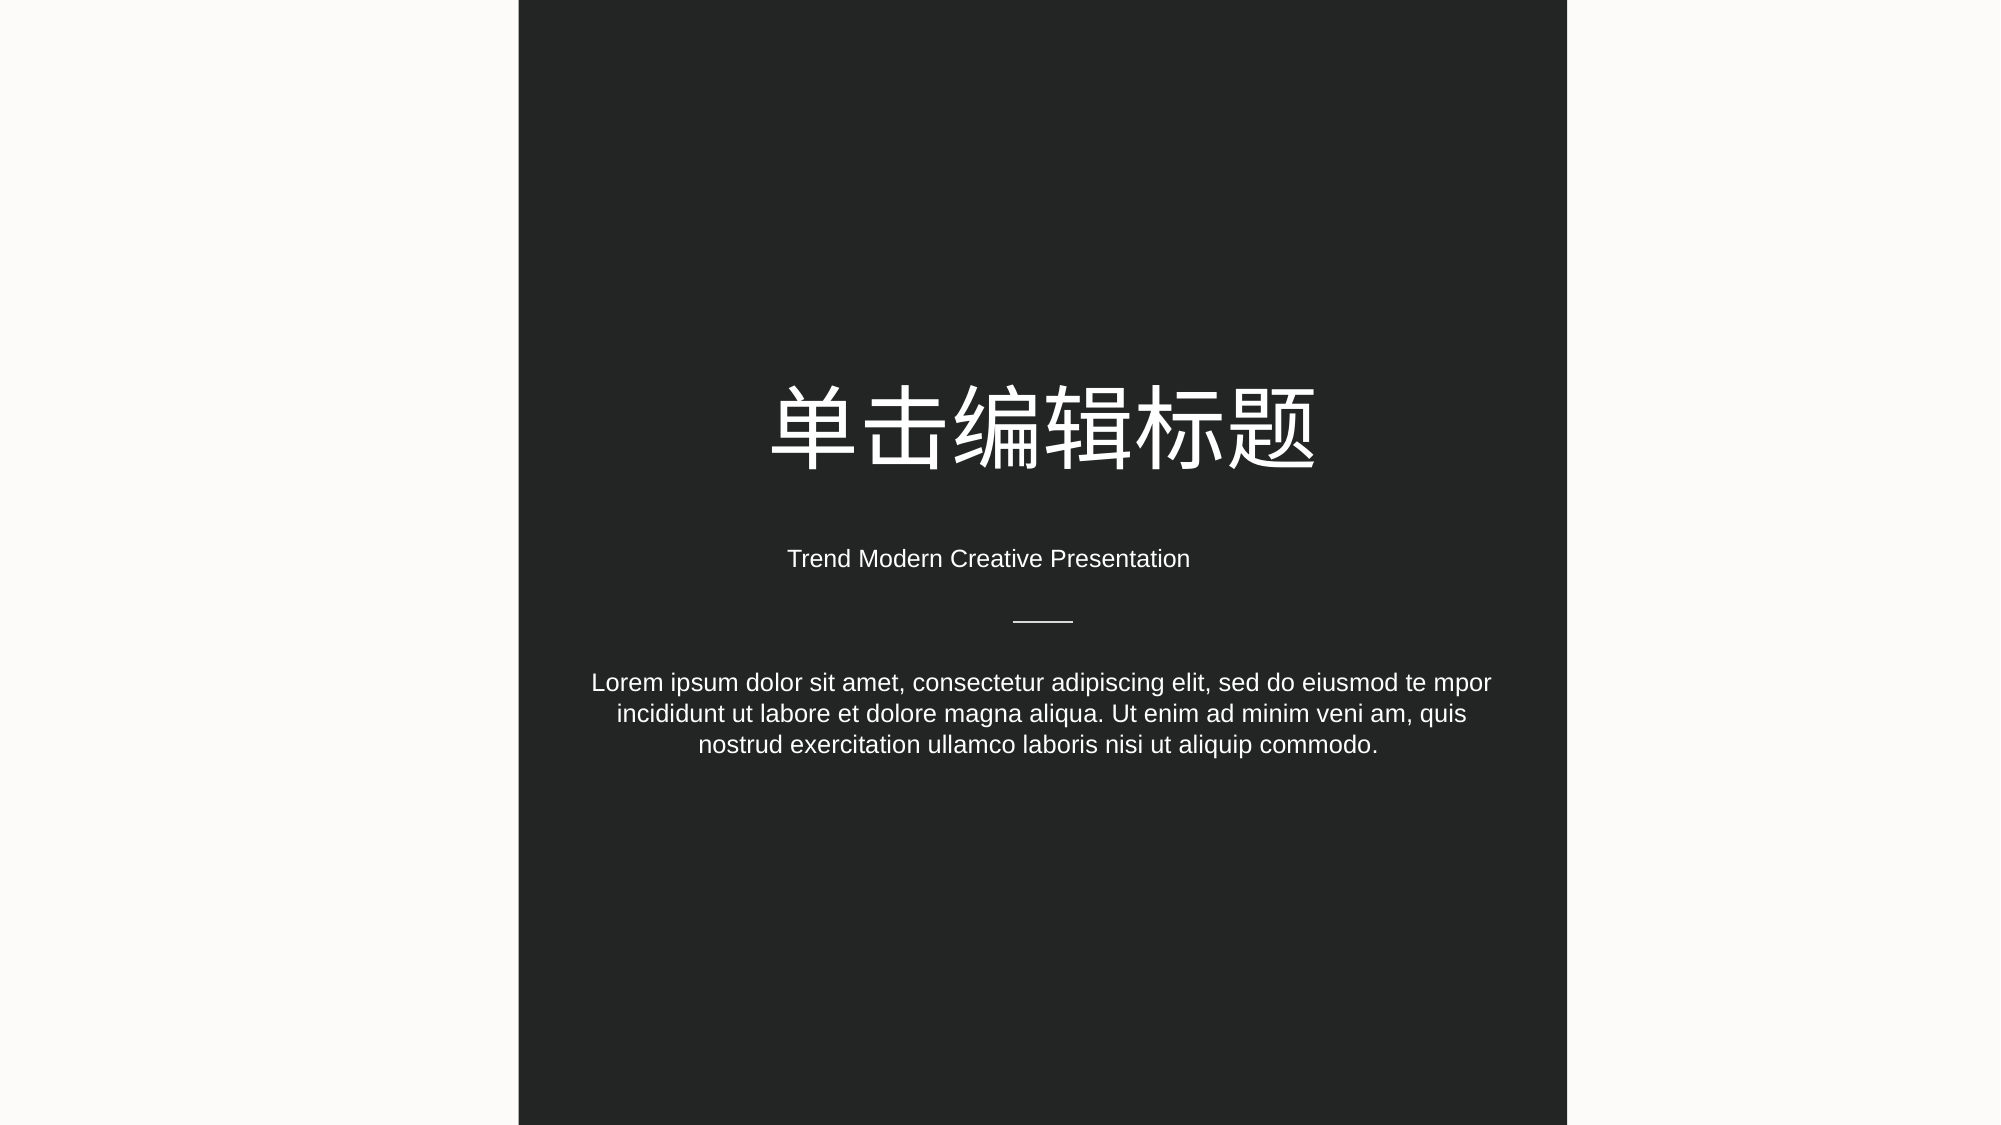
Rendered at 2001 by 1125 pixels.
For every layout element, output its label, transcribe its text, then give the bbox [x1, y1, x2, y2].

text_box Trend Modern Creative Presentation [772, 535, 1314, 580]
text_box [516, 0, 1569, 1125]
text_box 单击编辑标题 [565, 363, 1520, 489]
text_box Lorem ipsum dolor sit amet, consectetur adipiscing elit, sed do eiusmod te mpor incididunt ut labore et dolore magna aliqua. Ut enim ad minim veni am, quis nostrud exercitation ullamco laboris nisi ut aliquip commodo. [557, 658, 1529, 766]
